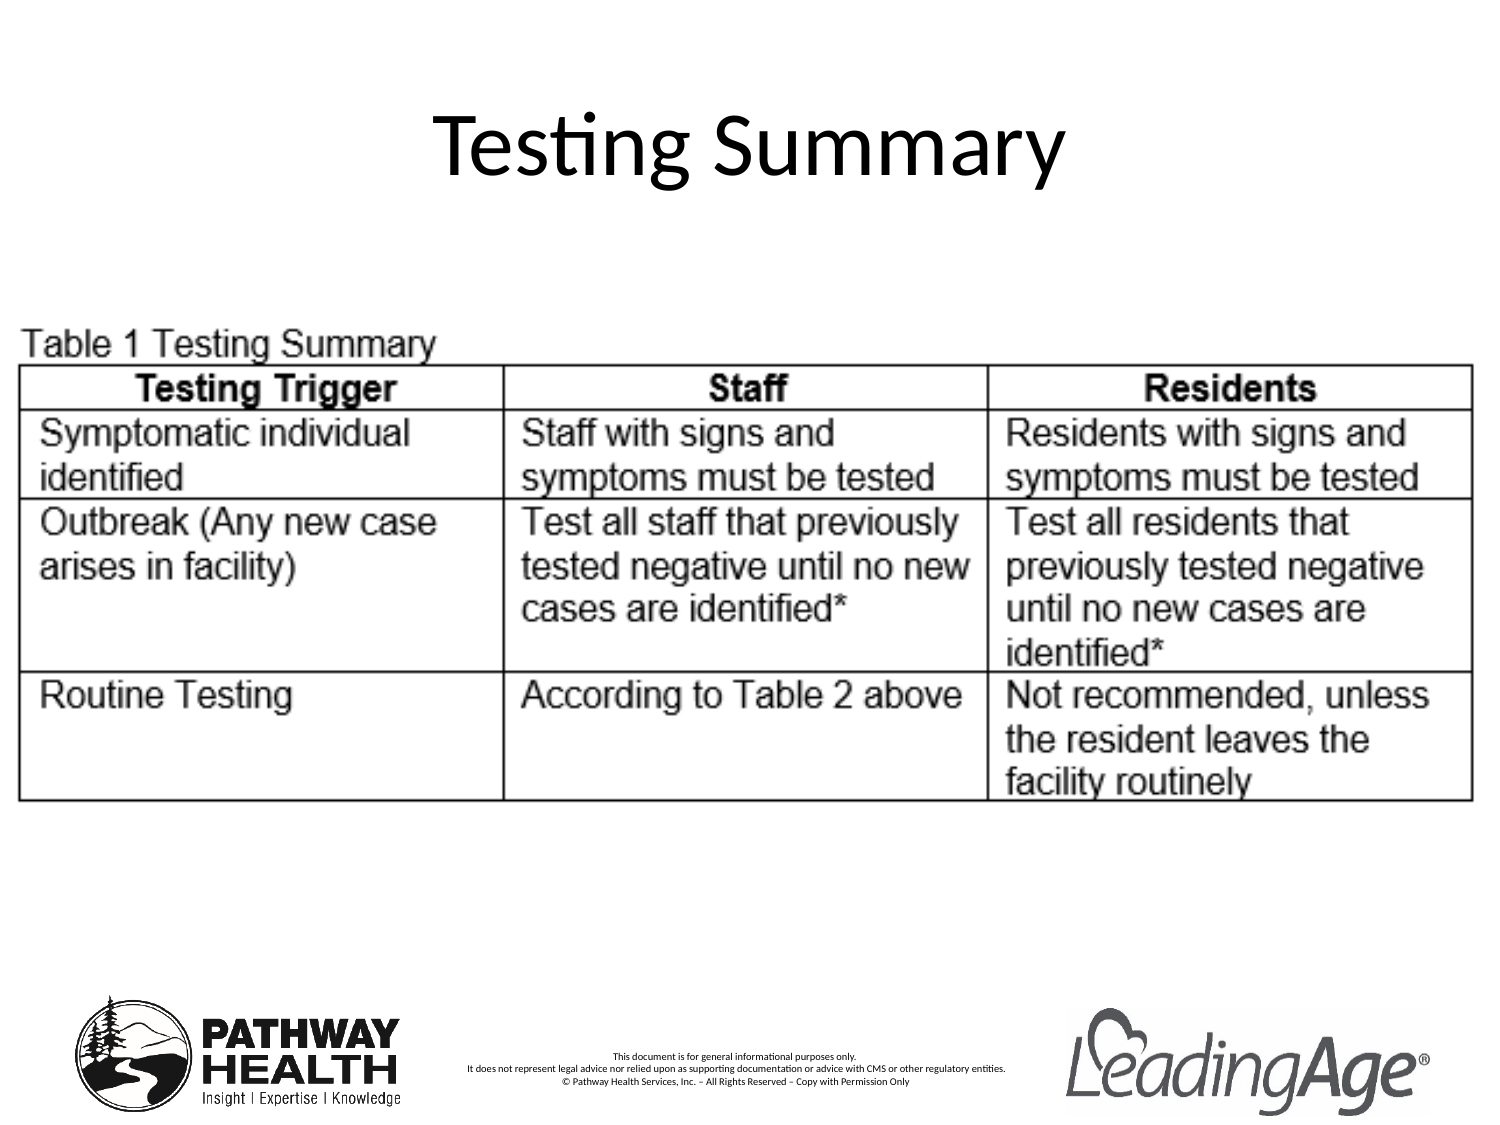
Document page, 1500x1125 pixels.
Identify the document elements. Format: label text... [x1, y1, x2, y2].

picture [75, 995, 400, 1112]
picture [5, 318, 1495, 807]
picture [1066, 1008, 1430, 1116]
title Testing Summary [75, 45, 1425, 233]
